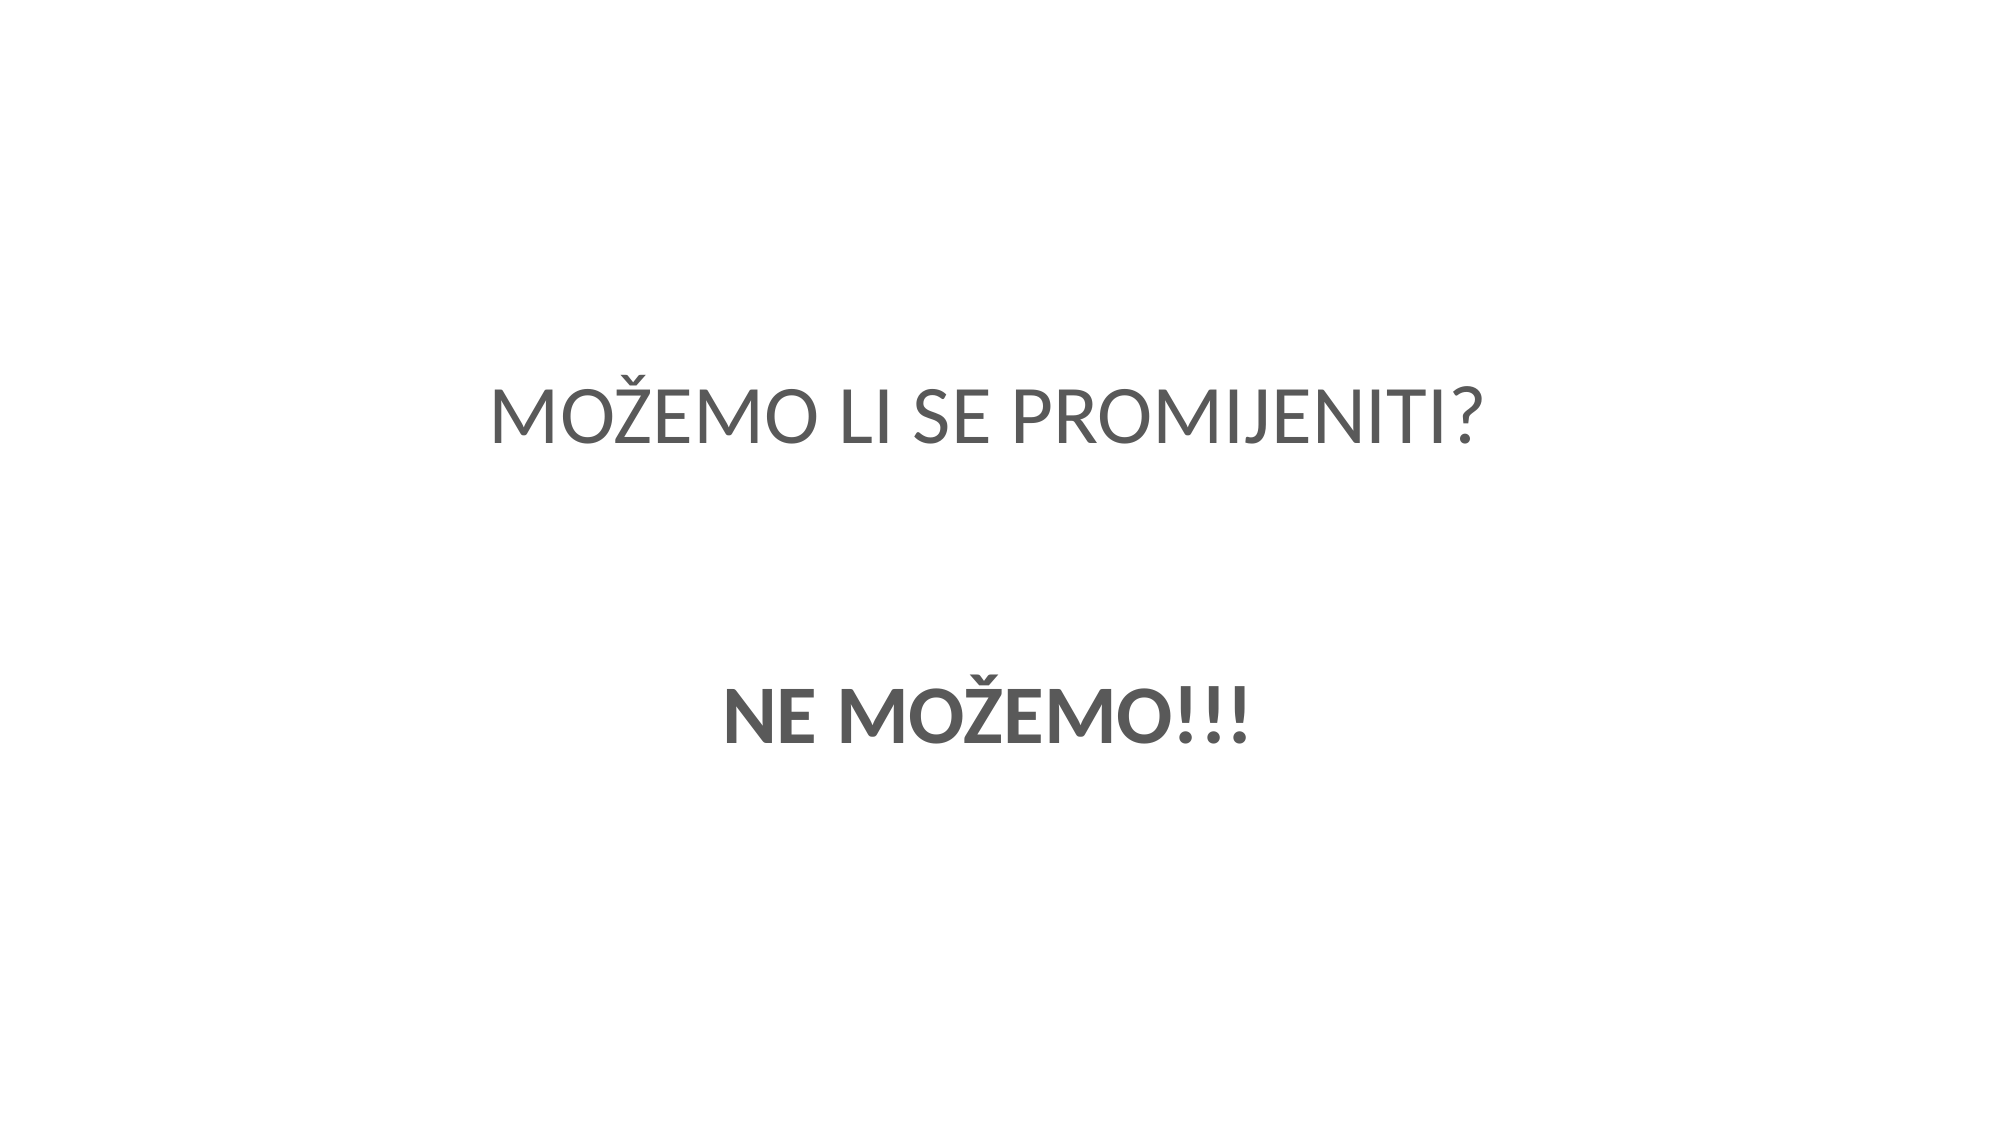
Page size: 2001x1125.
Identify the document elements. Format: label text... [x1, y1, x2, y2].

text_box MOŽEMO LI SE PROMIJENITI? NE MOŽEMO!!! [46, 303, 1931, 768]
